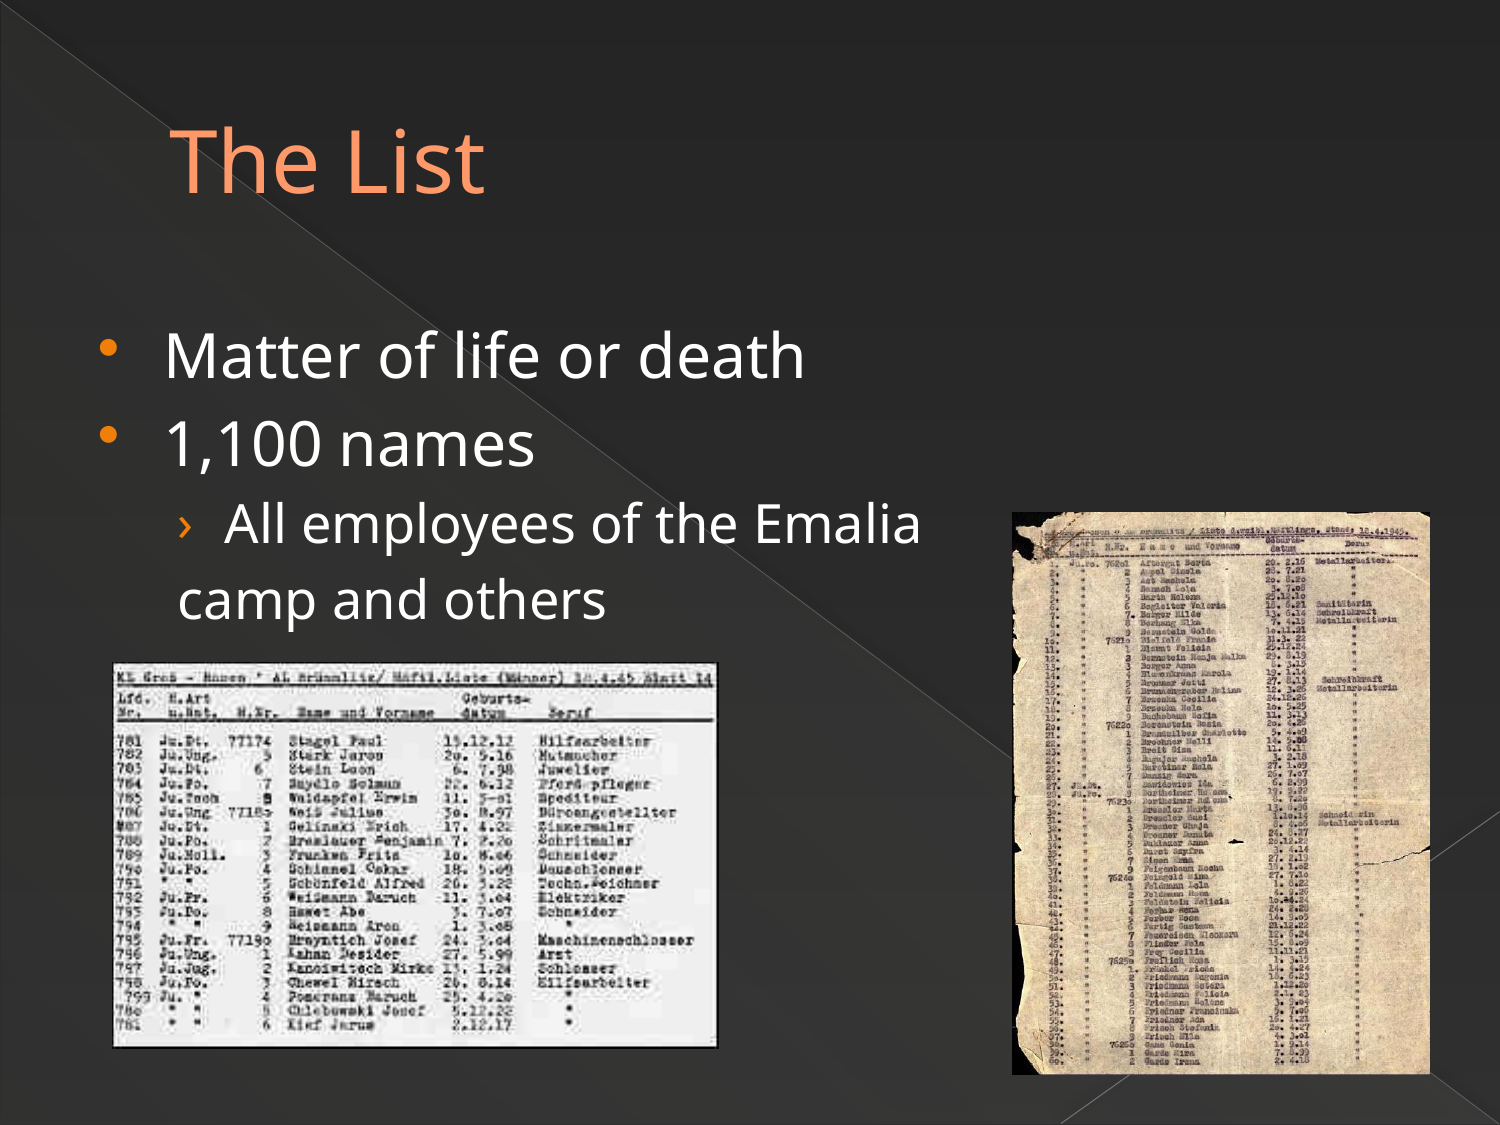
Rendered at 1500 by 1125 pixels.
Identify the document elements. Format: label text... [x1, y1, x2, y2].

list Matter of life or death 1,100 names All employees of the Emalia camp and others [75, 308, 1425, 1059]
title The List [75, 43, 1425, 274]
picture [1012, 512, 1431, 1076]
picture [112, 662, 719, 1049]
